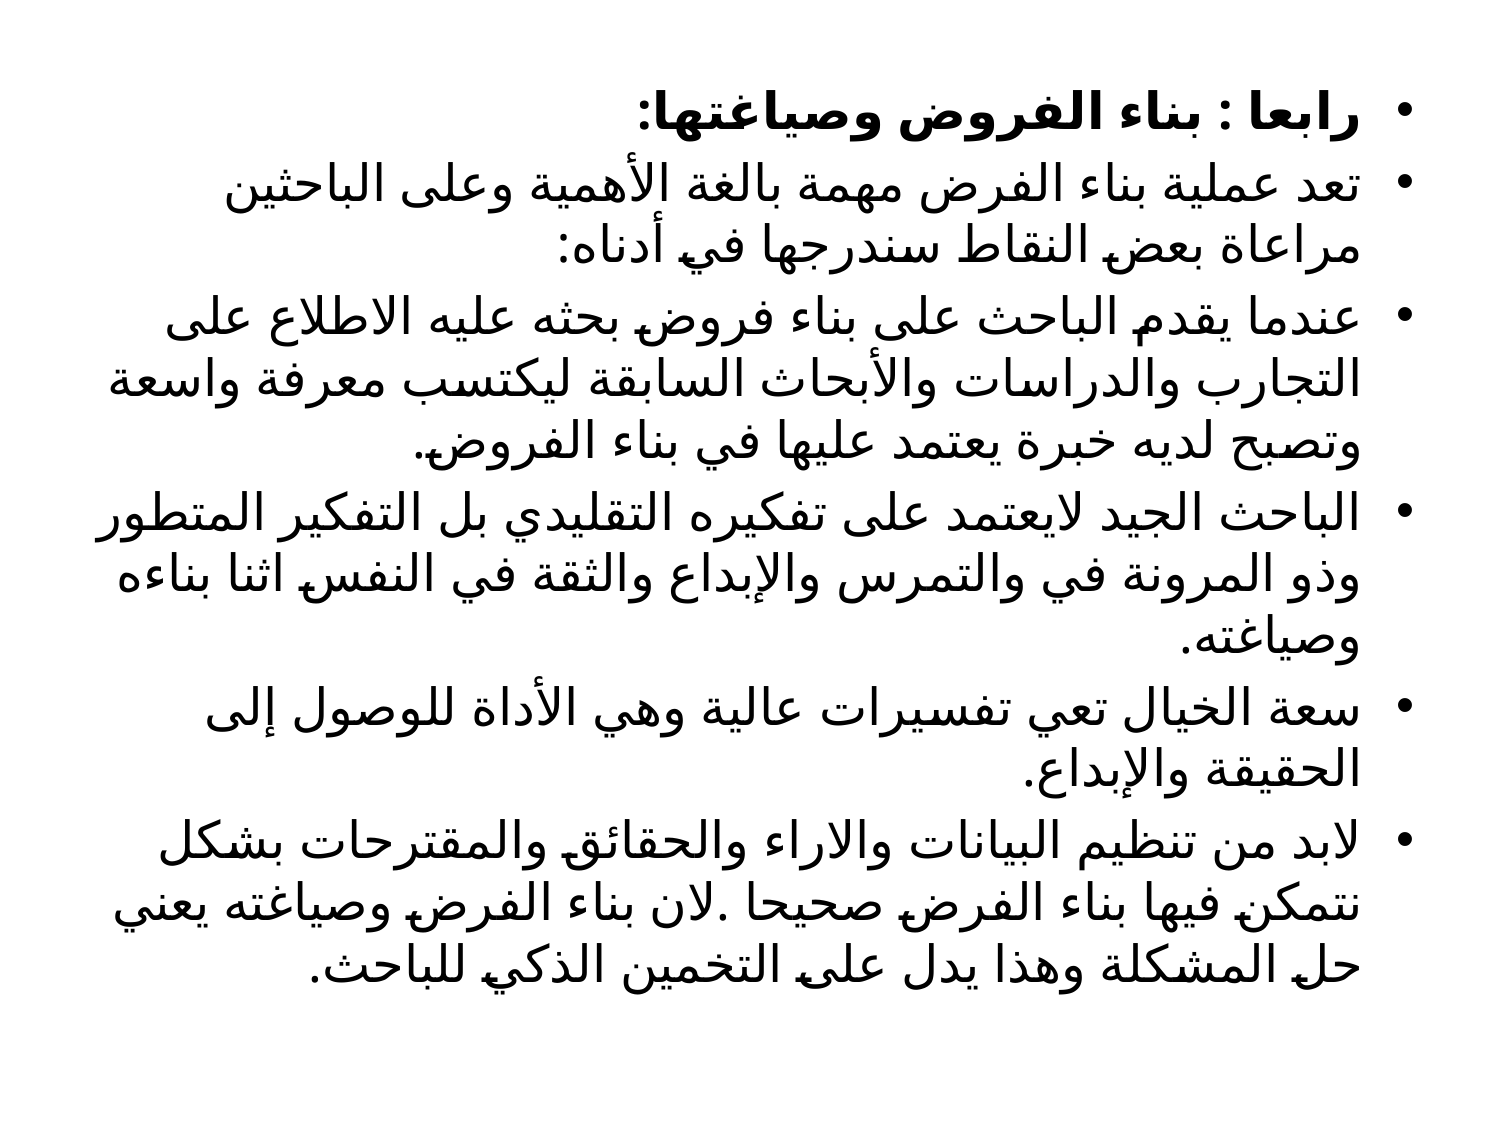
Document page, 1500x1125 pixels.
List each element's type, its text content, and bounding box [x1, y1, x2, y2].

list رابعا : بناء الفروض وصياغتها: تعد عملية بناء الفرض مهمة بالغة الأهمية وعلى الباحثين مراعاة بعض النقاط سندرجها في أدناه: عندما يقدم الباحث على بناء فروض بحثه عليه الاطلاع على التجارب والدراسات والأبحاث السابقة ليكتسب معرفة واسعة وتصبح لديه خبرة يعتمد عليها في بناء الفروض. الباحث الجيد لايعتمد على تفكيره التقليدي بل التفكير المتطور وذو المرونة في والتمرس والإبداع والثقة في النفس اثنا بناءه وصياغته. سعة الخيال تعي تفسيرات عالية وهي الأداة للوصول إلى الحقيقة والإبداع. لابد من تنظيم البيانات والاراء والحقائق والمقترحات بشكل نتمكن فيها بناء الفرض صحيحا .لان بناء الفرض وصياغته يعني حل المشكلة وهذا يدل على التخمين الذكي للباحث. [75, 70, 1425, 1005]
